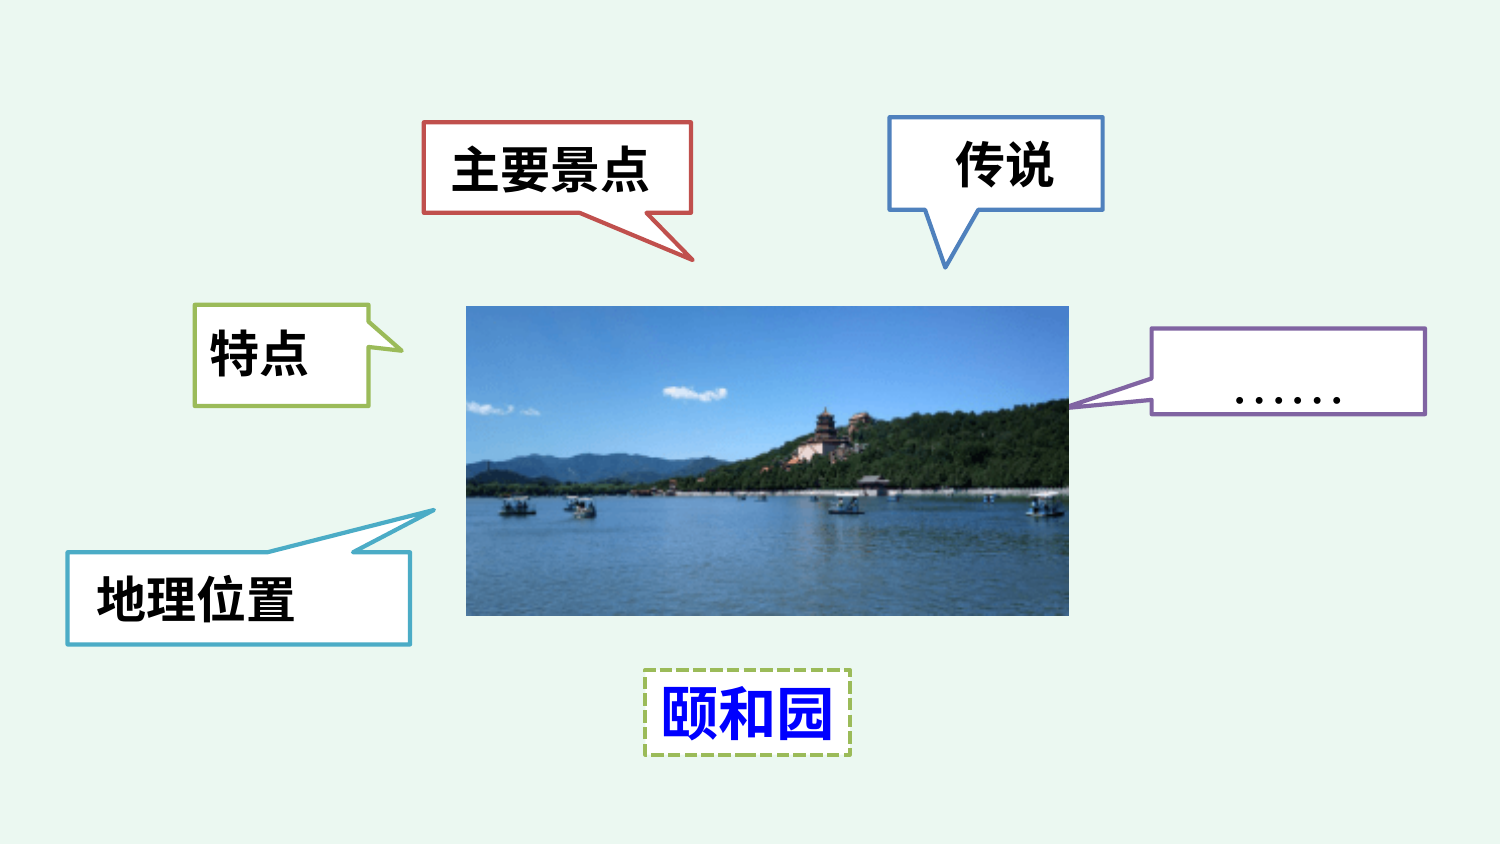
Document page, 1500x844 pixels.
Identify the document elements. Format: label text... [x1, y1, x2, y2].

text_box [67, 552, 425, 645]
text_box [194, 304, 369, 407]
text_box 颐和园 [643, 668, 852, 757]
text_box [1151, 328, 1426, 415]
picture [466, 306, 1070, 616]
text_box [889, 116, 1112, 210]
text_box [409, 121, 692, 214]
